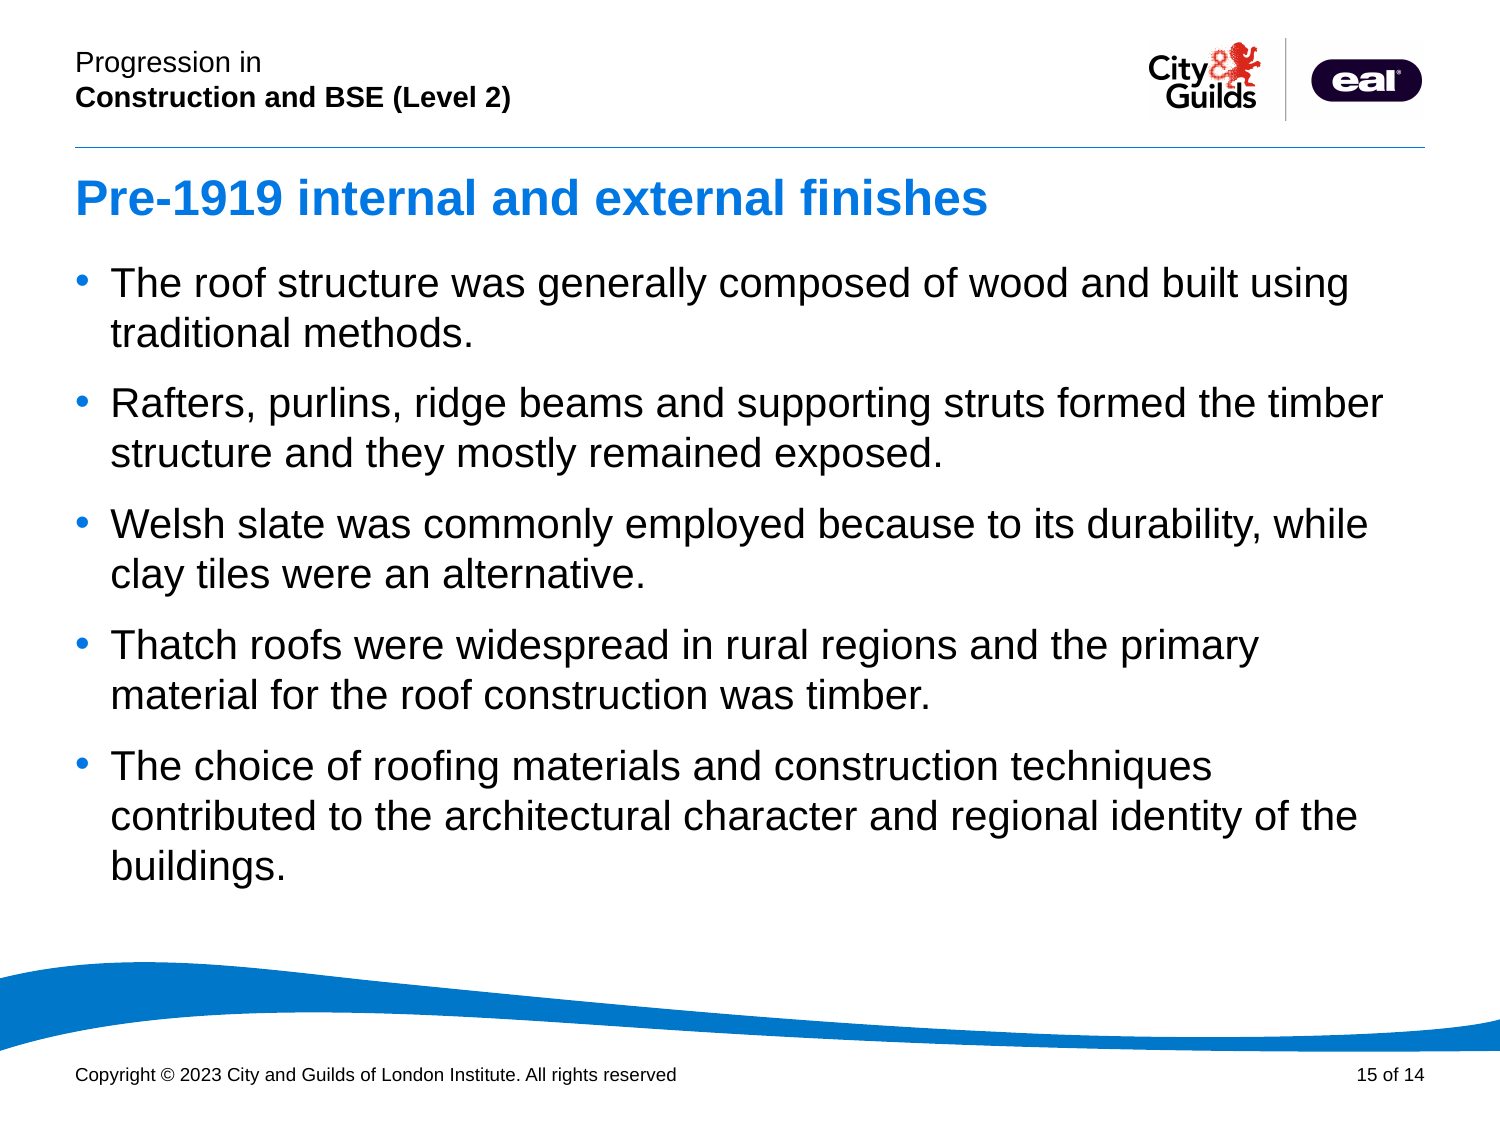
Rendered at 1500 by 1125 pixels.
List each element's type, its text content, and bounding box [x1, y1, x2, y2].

list The roof structure was generally composed of wood and built using traditional methods. Rafters, purlins, ridge beams and supporting struts formed the timber structure and they mostly remained exposed. Welsh slate was commonly employed because to its durability, while clay tiles were an alternative. Thatch roofs were widespread in rural regions and the primary material for the roof construction was timber. The choice of roofing materials and construction techniques contributed to the architectural character and regional identity of the buildings. [74, 255, 1426, 906]
title Pre-1919 internal and external finishes [74, 165, 1426, 229]
picture [1149, 38, 1422, 121]
